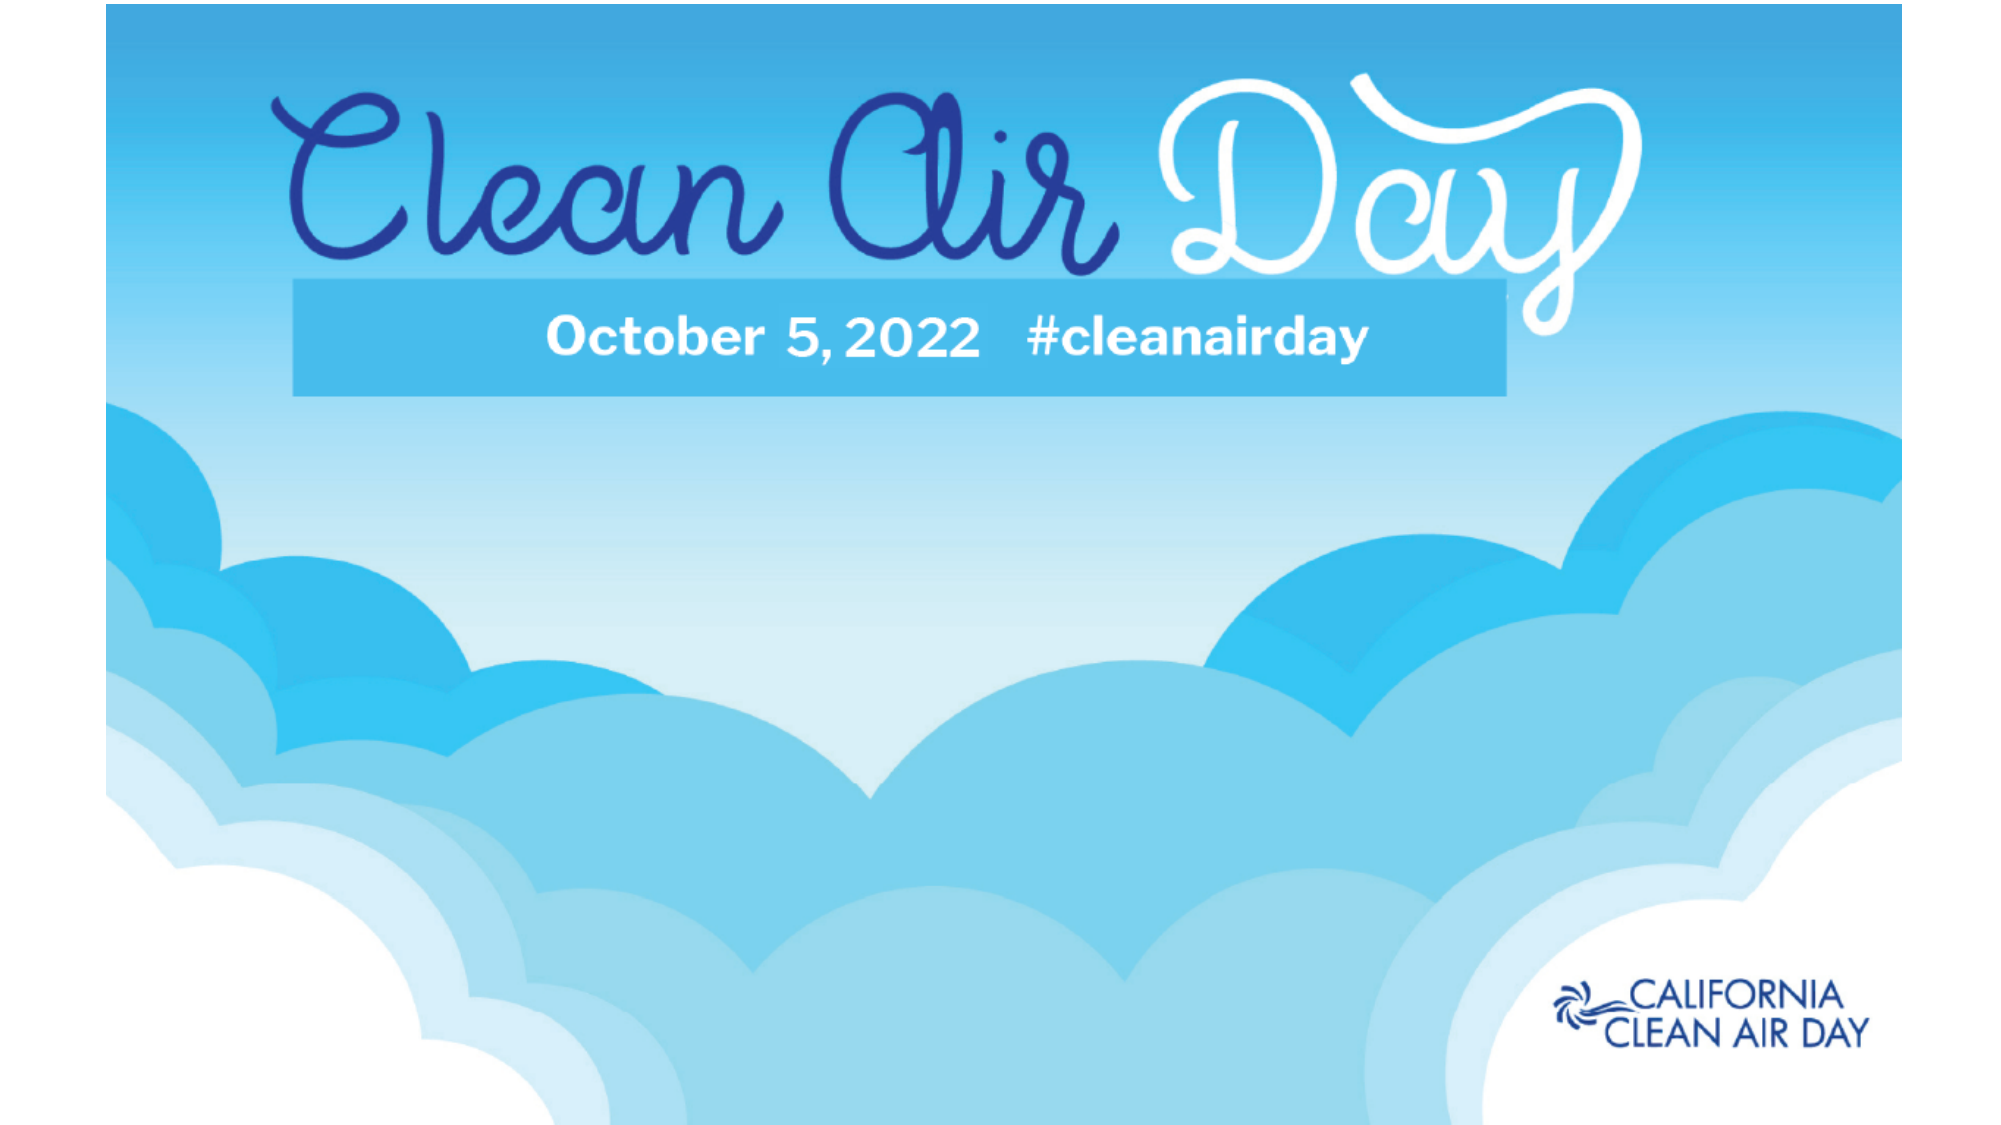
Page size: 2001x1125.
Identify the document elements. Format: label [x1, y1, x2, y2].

picture [106, 4, 1902, 1125]
